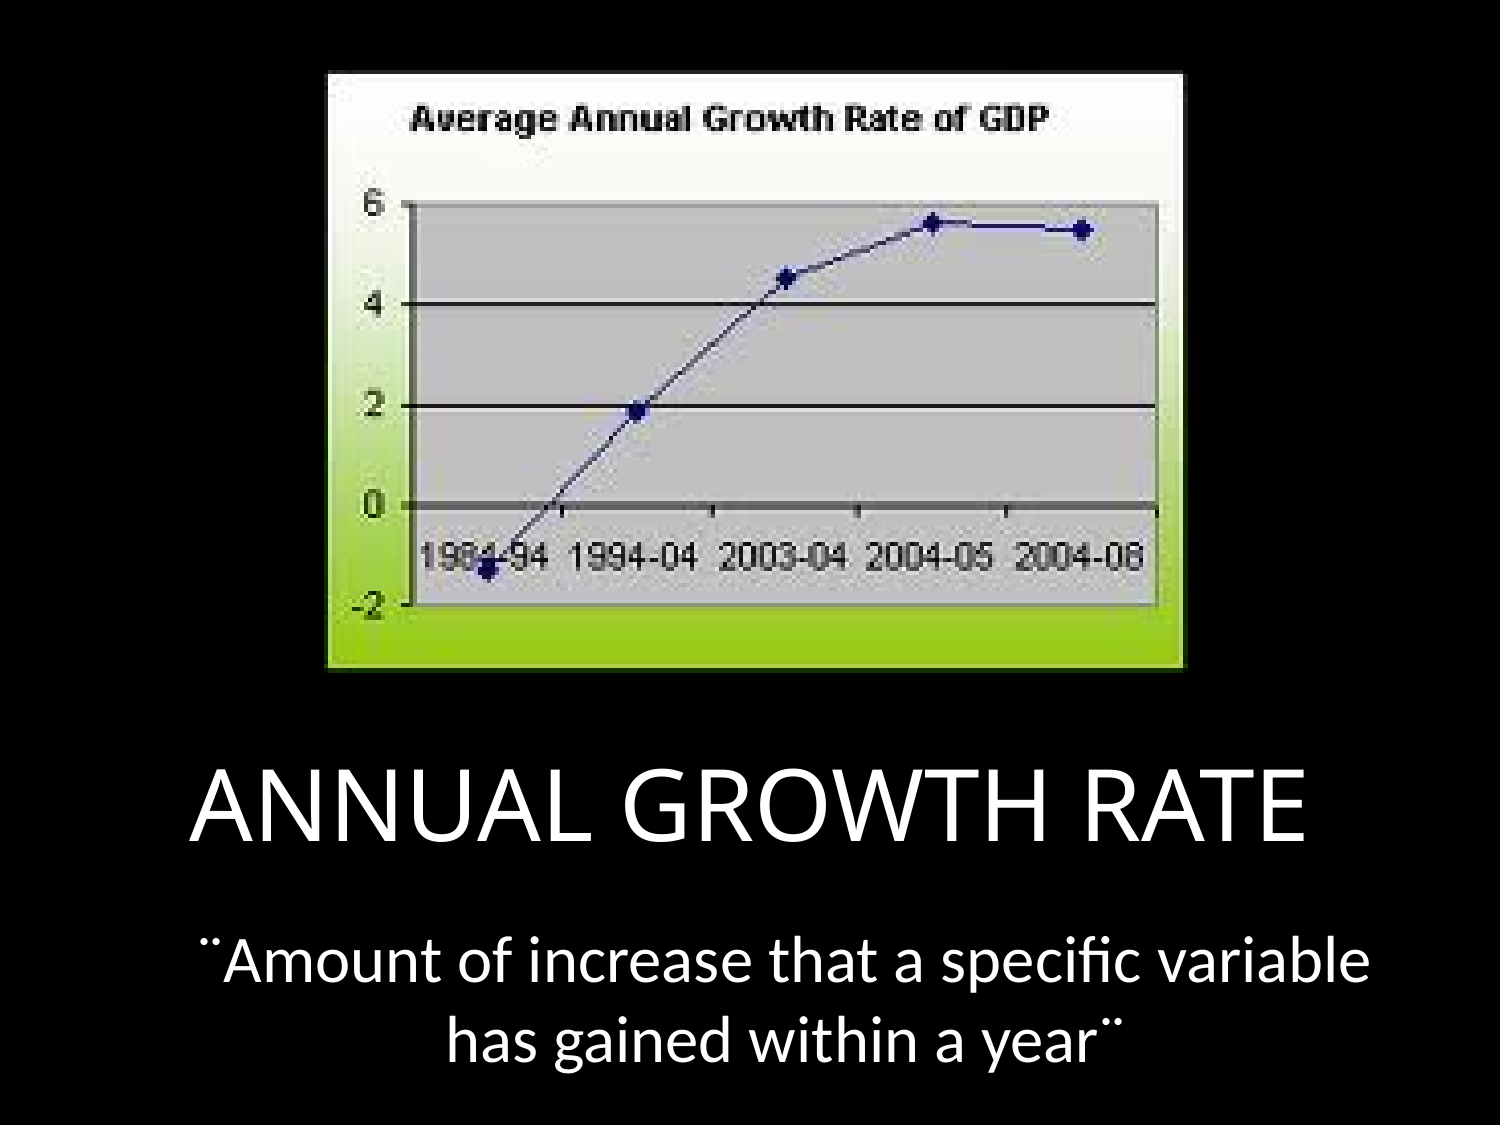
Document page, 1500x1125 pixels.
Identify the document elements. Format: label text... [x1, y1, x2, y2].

picture [324, 70, 1188, 673]
subtitle ¨Amount of increase that a specific variable has gained within a year¨ [171, 908, 1400, 1125]
title ANNUAL GROWTH RATE [112, 680, 1388, 922]
